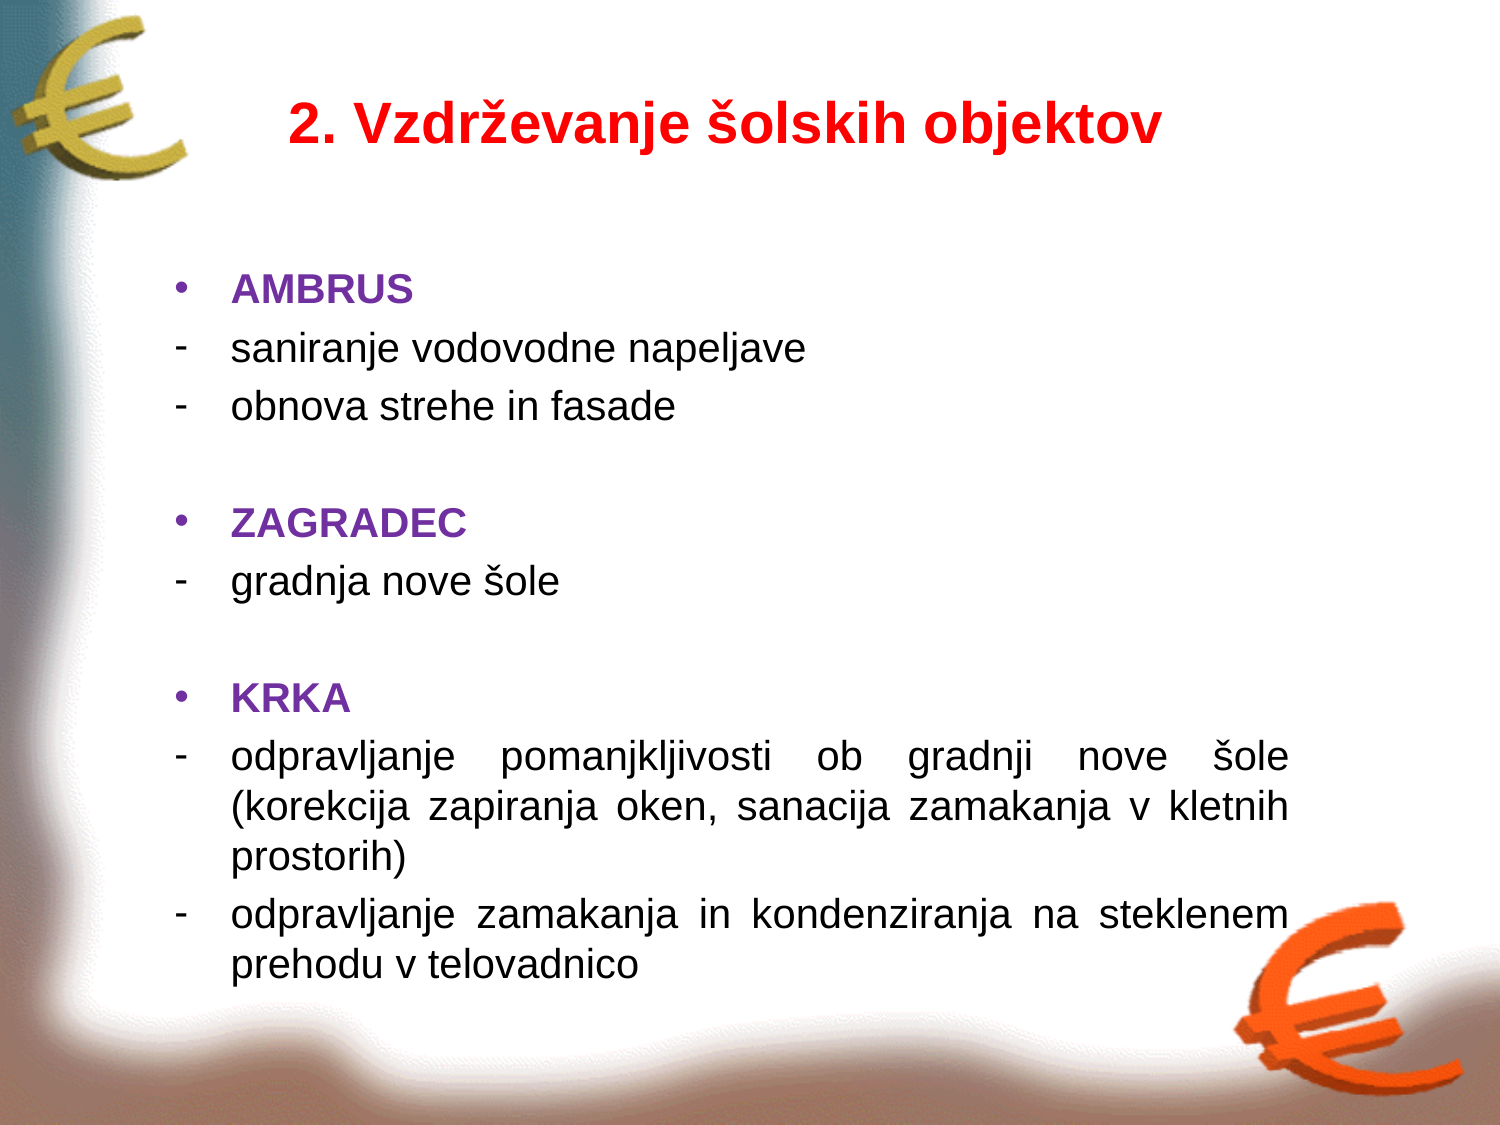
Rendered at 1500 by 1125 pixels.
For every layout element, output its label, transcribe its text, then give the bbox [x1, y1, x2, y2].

subtitle AMBRUS saniranje vodovodne napeljave obnova strehe in fasade ZAGRADEC gradnja nove šole KRKA odpravljanje pomanjkljivosti ob gradnji nove šole (korekcija zapiranja oken, sanacija zamakanja v kletnih prostorih) odpravljanje zamakanja in kondenziranja na steklenem prehodu v telovadnico [159, 196, 1306, 1083]
title 2. Vzdrževanje šolskih objektov [112, 90, 1341, 220]
picture [0, 0, 1500, 1125]
